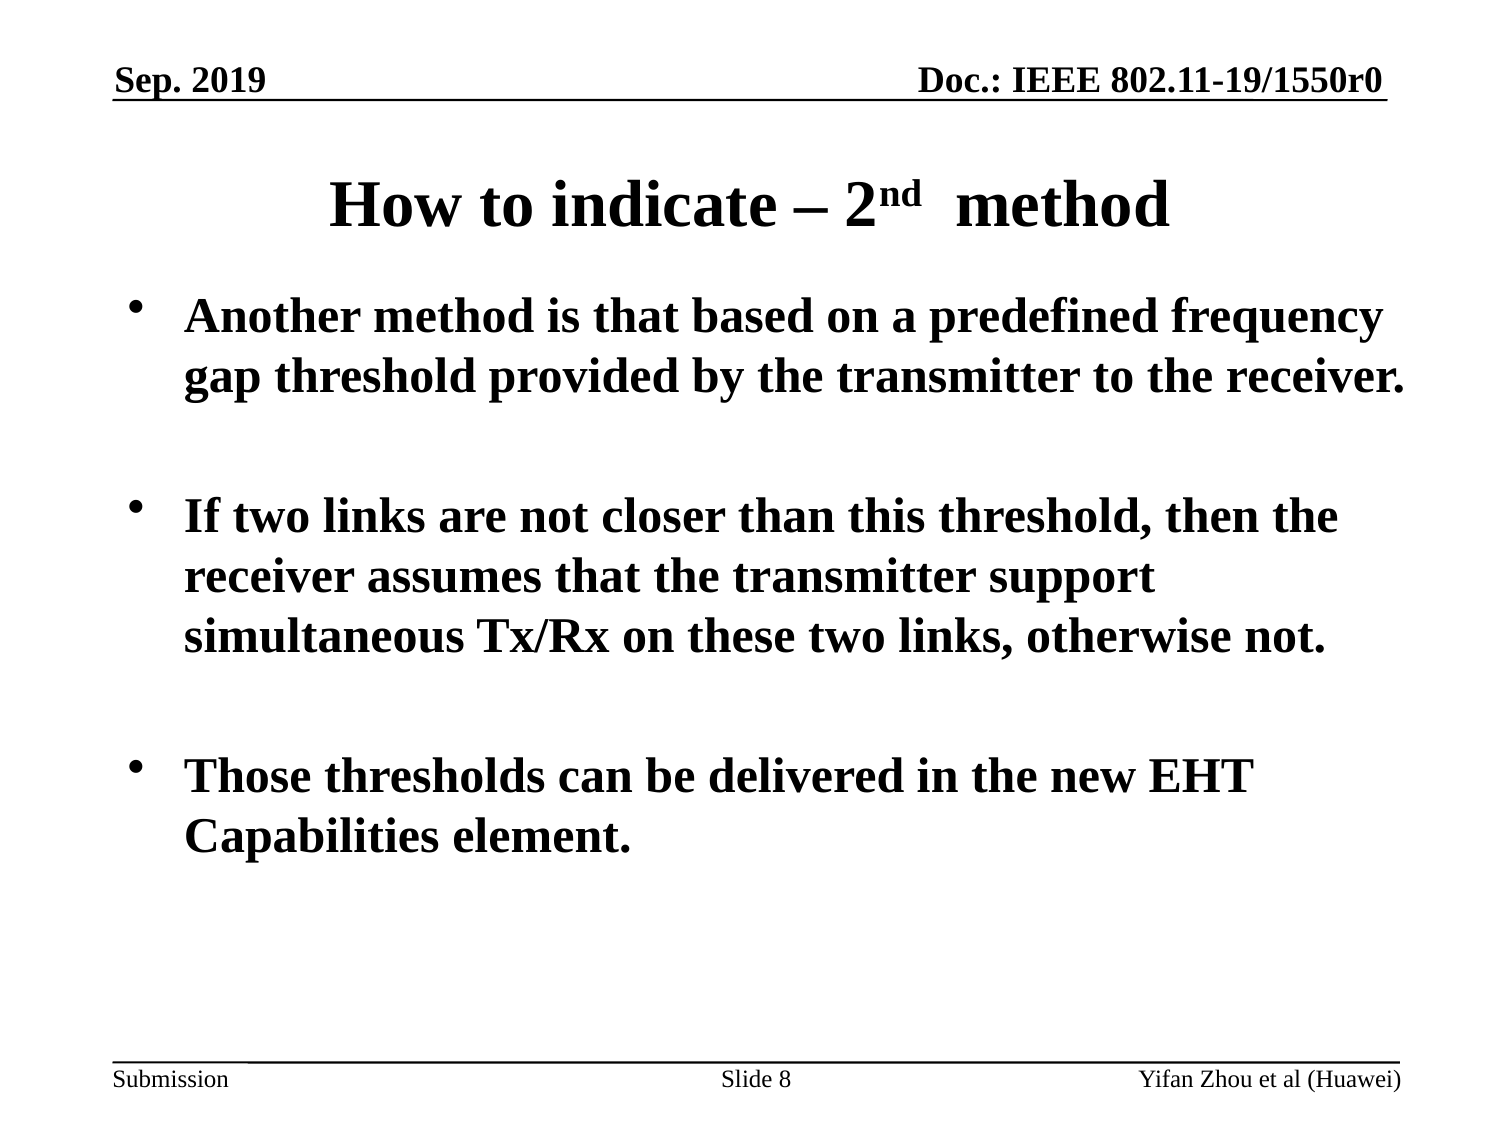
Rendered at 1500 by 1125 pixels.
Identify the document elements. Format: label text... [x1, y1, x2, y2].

title How to indicate – 2nd method [112, 112, 1388, 274]
slide_number Slide 8 [712, 1061, 800, 1093]
footer Yifan Zhou et al (Huawei) [1134, 1061, 1402, 1093]
list Another method is that based on a predefined frequency gap threshold provided by the transmitter to the receiver. If two links are not closer than this threshold, then the receiver assumes that the transmitter support simultaneous Tx/Rx on these two links, otherwise not. Those thresholds can be delivered in the new EHT Capabilities element. [112, 274, 1438, 1001]
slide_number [114, 54, 269, 101]
